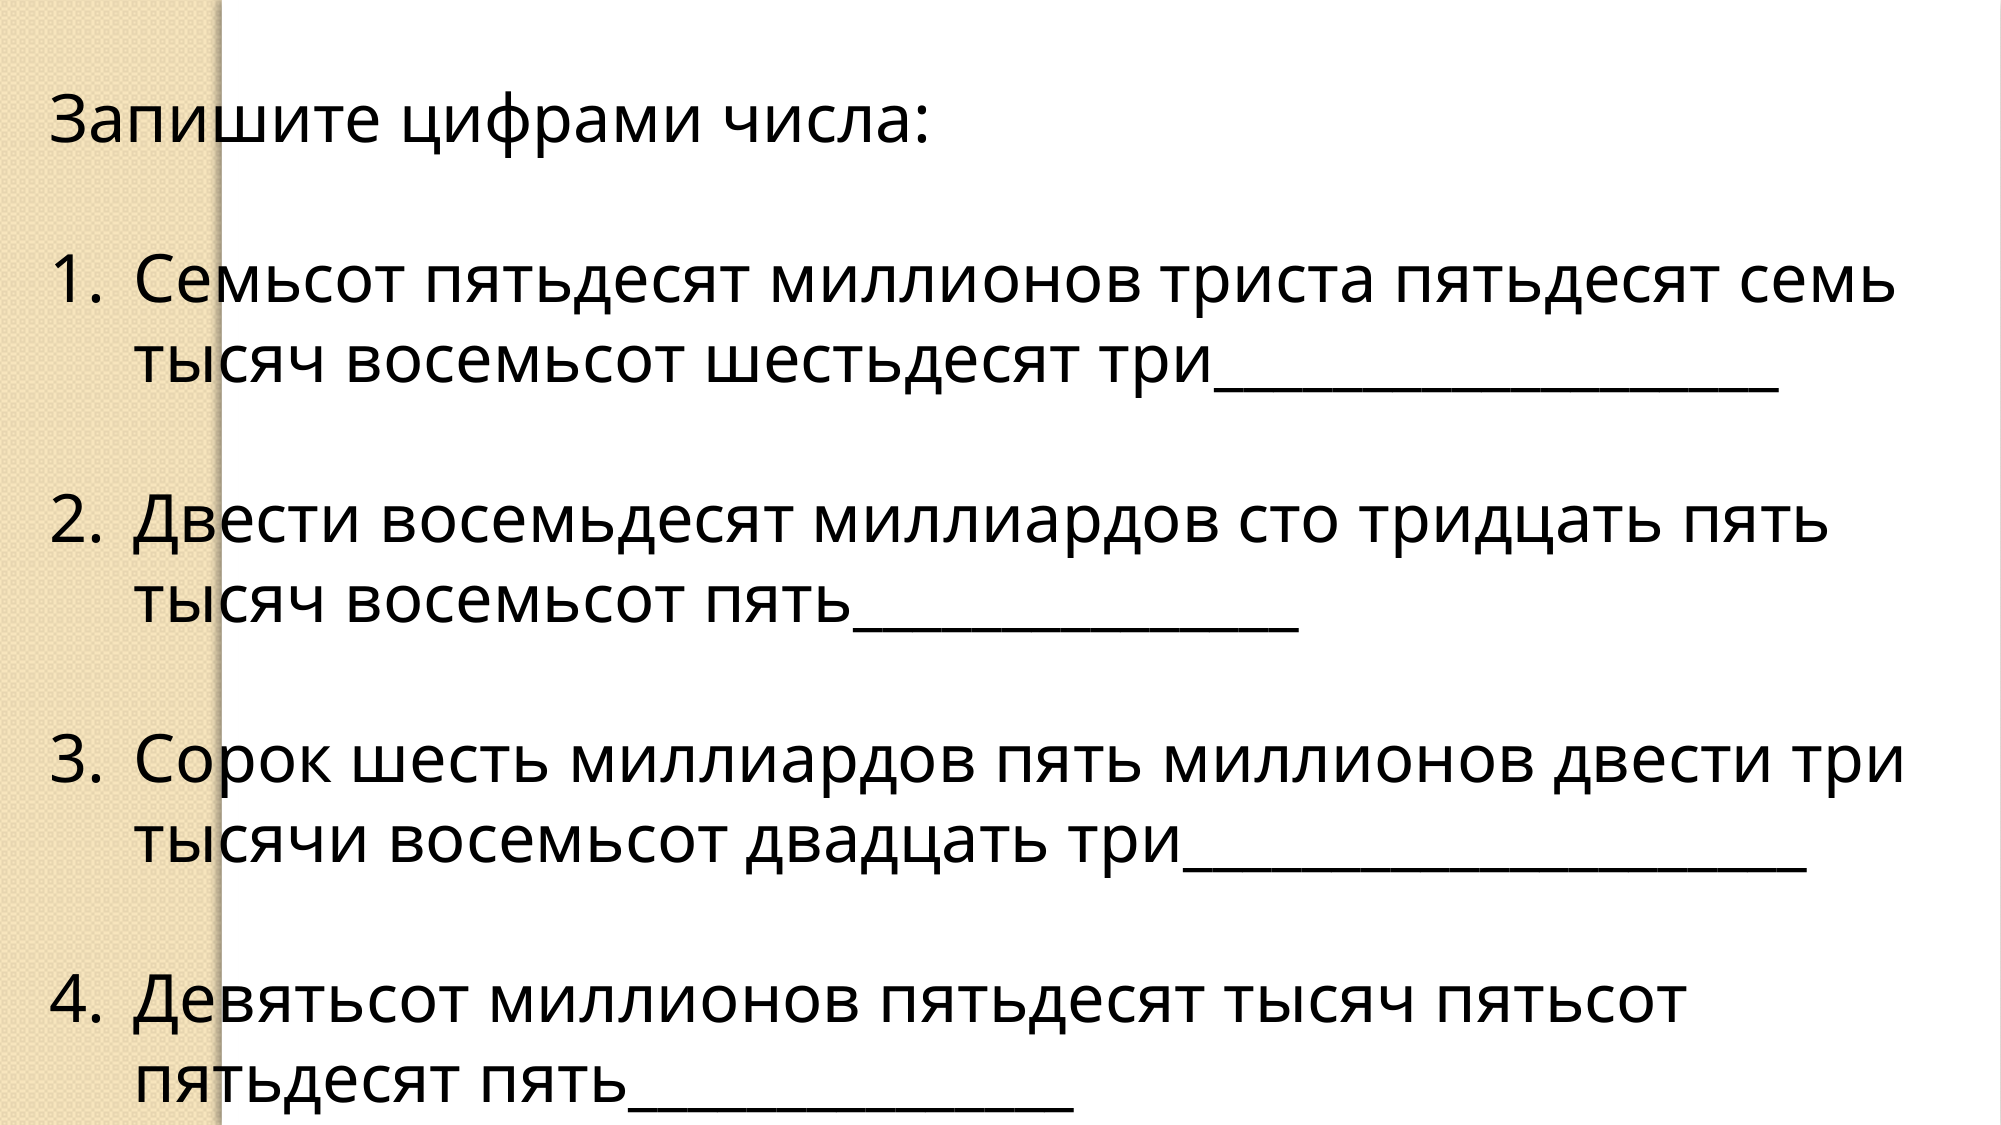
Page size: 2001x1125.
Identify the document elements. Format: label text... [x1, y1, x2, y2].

text_box Запишите цифрами числа: Семьсот пятьдесят миллионов триста пятьдесят семь тысяч восемьсот шестьдесят три___________________ Двести восемьдесят миллиардов сто тридцать пять тысяч восемьсот пять_______________ Сорок шесть миллиардов пять миллионов двести три тысячи восемьсот двадцать три_____________________ Девятьсот миллионов пятьдесят тысяч пятьсот пятьдесят пять_______________ [34, 68, 1968, 1123]
